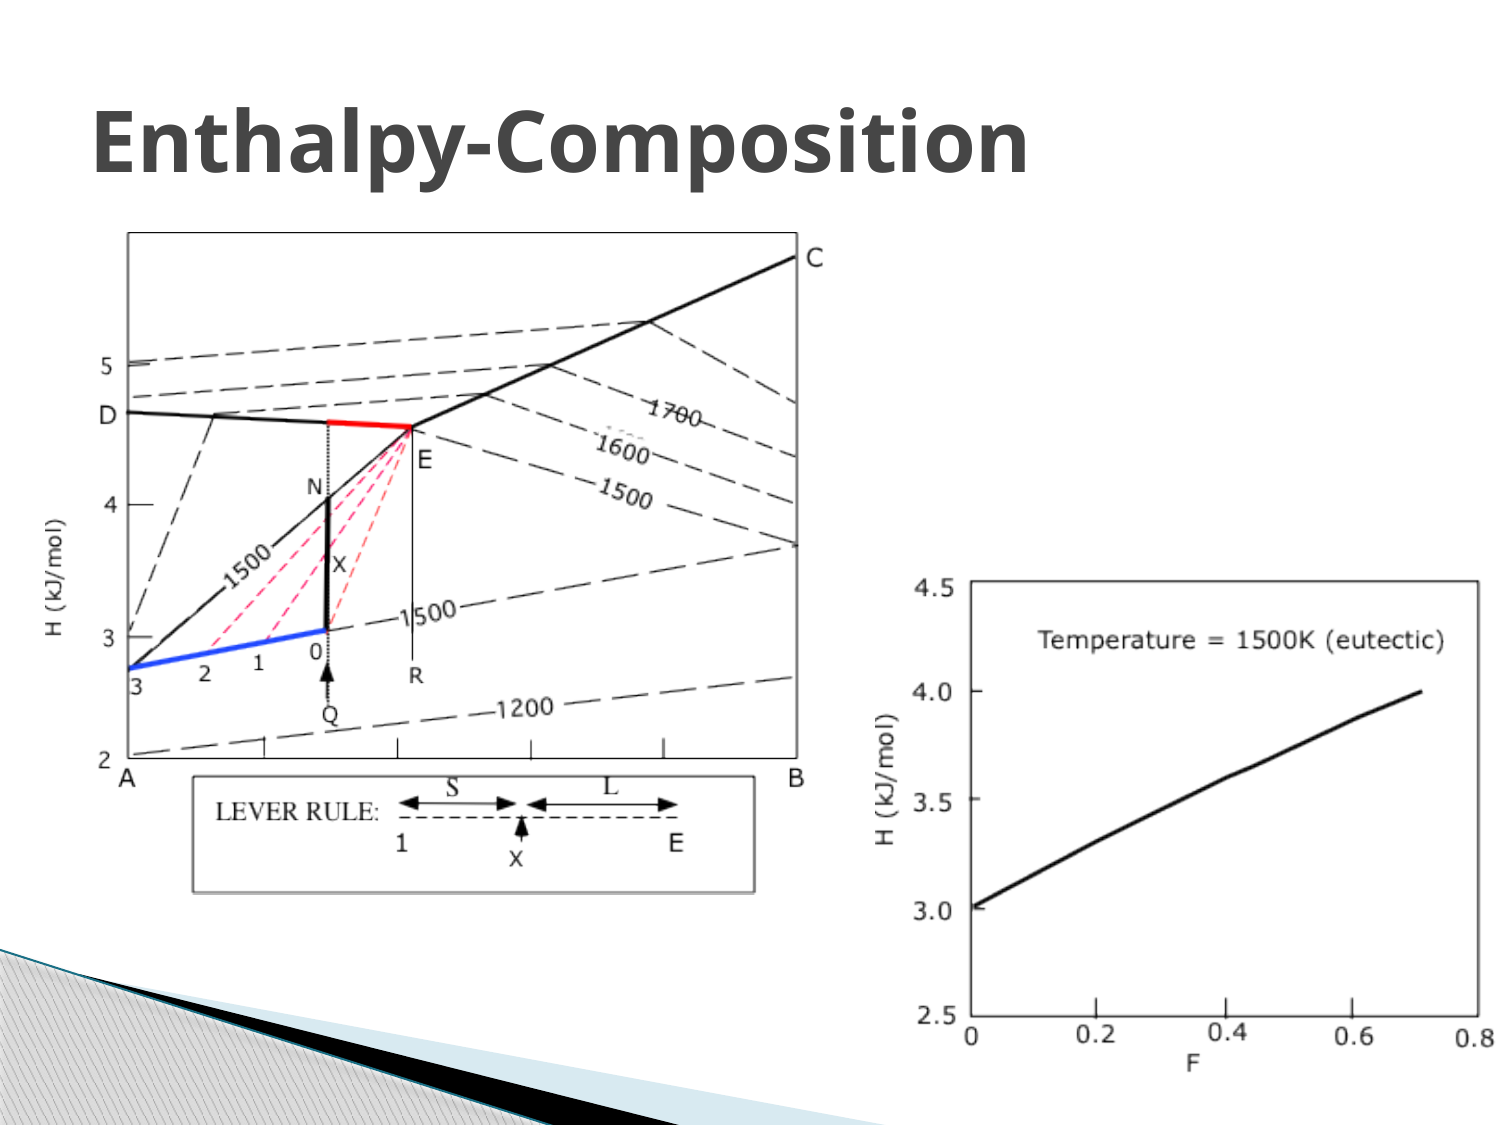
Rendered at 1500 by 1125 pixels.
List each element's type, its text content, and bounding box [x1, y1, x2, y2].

picture [45, 232, 827, 896]
picture [874, 570, 1500, 1081]
title Enthalpy-Composition [75, 45, 1425, 233]
